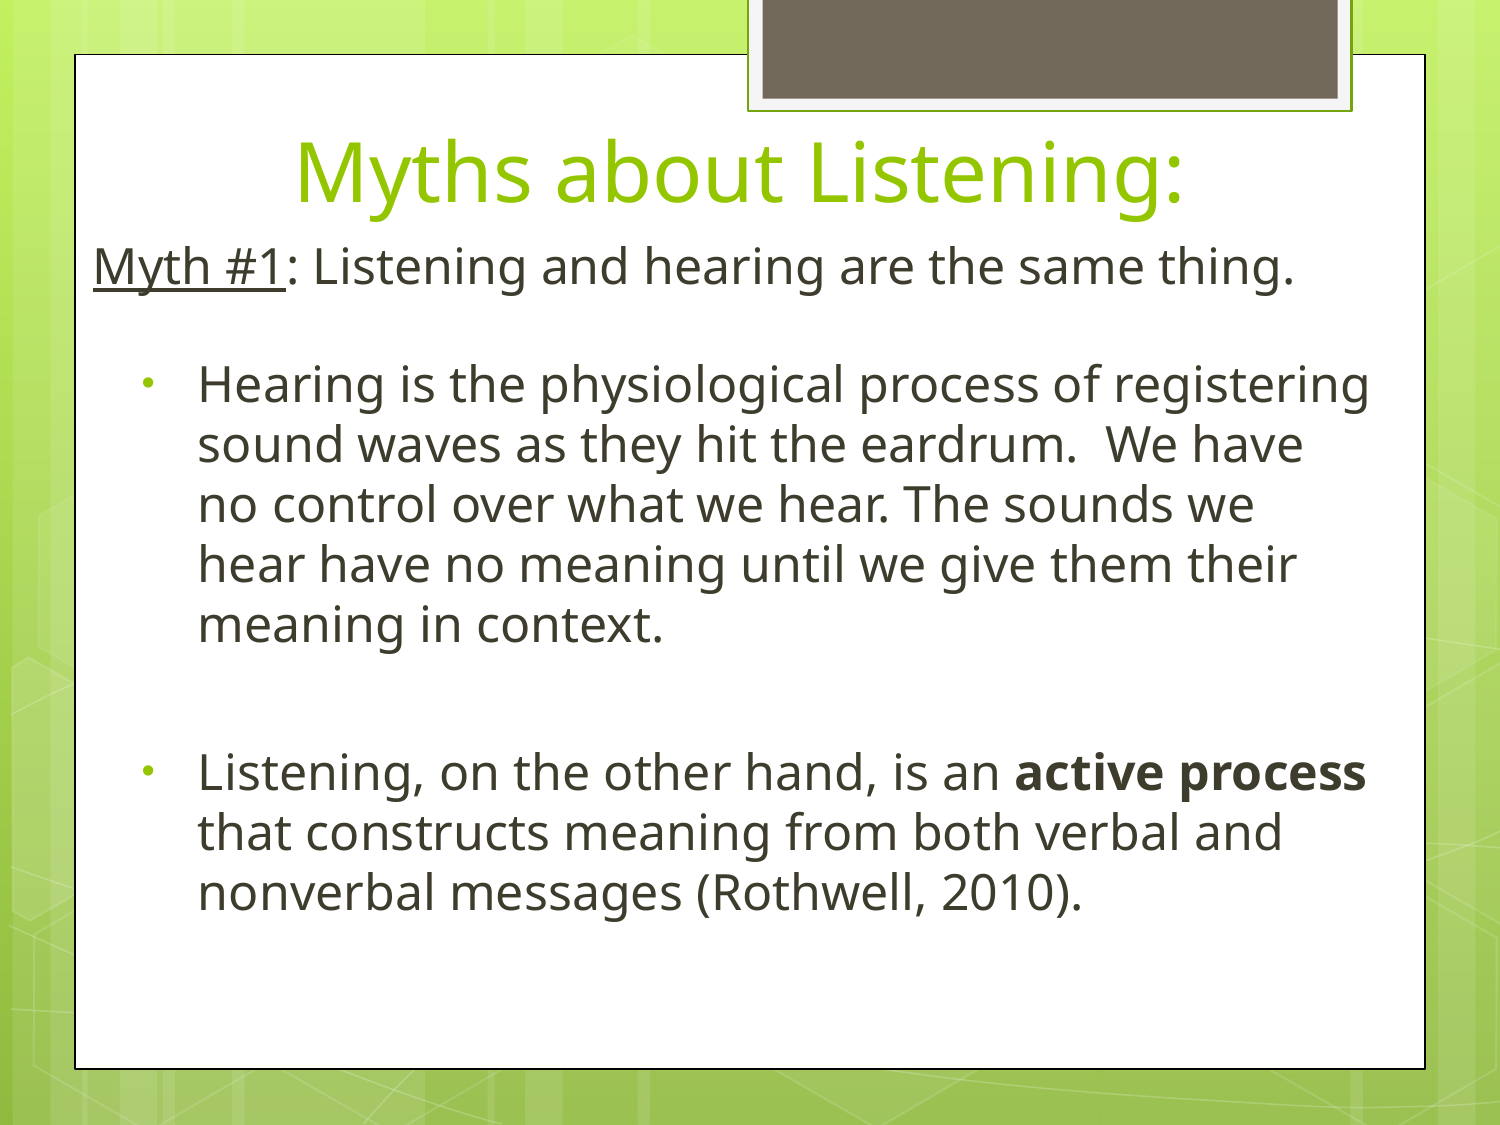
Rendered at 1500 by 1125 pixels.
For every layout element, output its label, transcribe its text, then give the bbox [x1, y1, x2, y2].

title Myths about Listening: [278, 76, 1222, 226]
list Myth #1: Listening and hearing are the same thing. Hearing is the physiological process of registering sound waves as they hit the eardrum. We have no control over what we hear. The sounds we hear have no meaning until we give them their meaning in context. Listening, on the other hand, is an active process that constructs meaning from both verbal and nonverbal messages (Rothwell, 2010). [66, 226, 1390, 1073]
